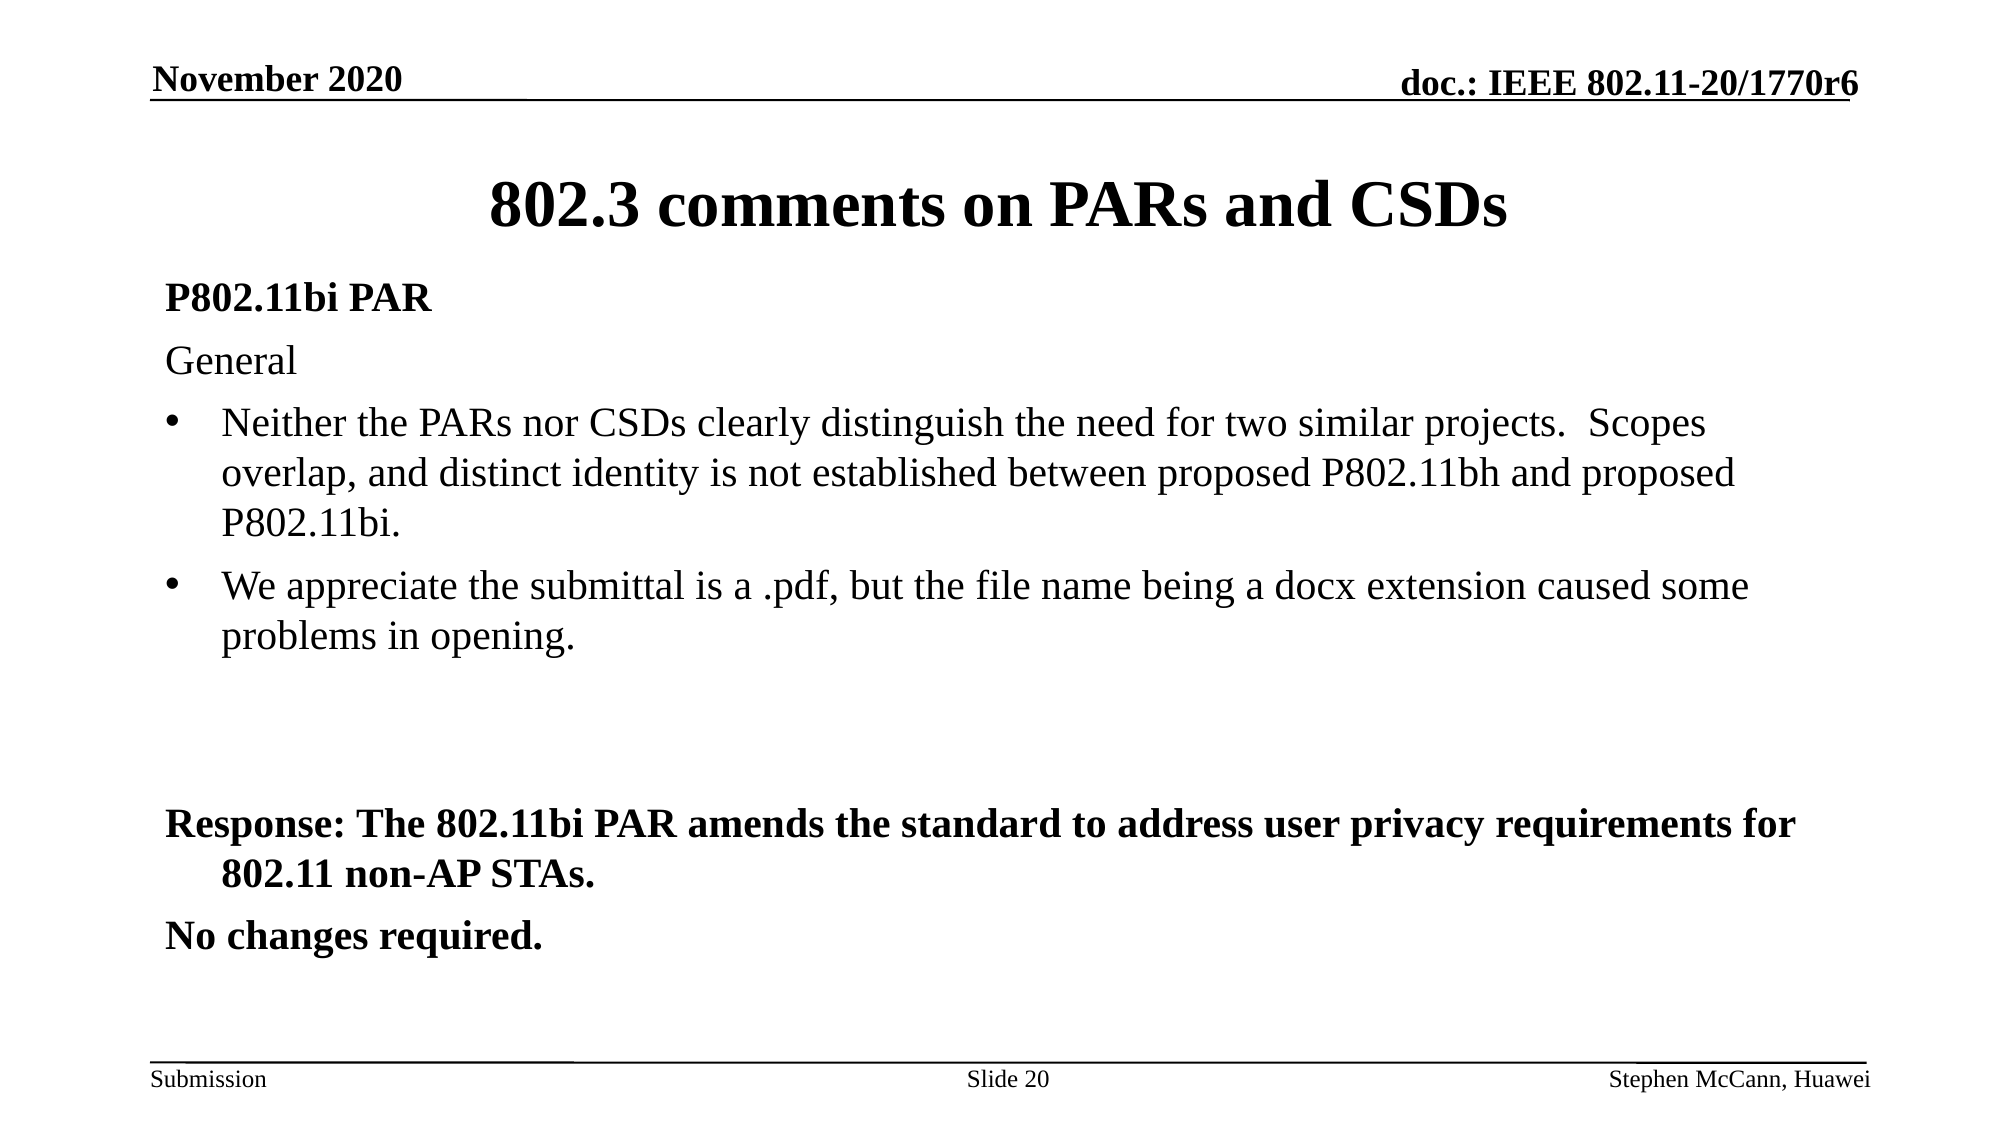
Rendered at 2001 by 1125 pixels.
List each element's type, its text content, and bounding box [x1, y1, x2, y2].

slide_number Slide 20 [950, 1061, 1067, 1123]
title 802.3 comments on PARs and CSDs [149, 112, 1850, 262]
list P802.11bi PAR General Neither the PARs nor CSDs clearly distinguish the need for two similar projects. Scopes overlap, and distinct identity is not established between proposed P802.11bh and proposed P802.11bi. We appreciate the submittal is a .pdf, but the file name being a docx extension caused some problems in opening. Response: The 802.11bi PAR amends the standard to address user privacy requirements for 802.11 non-AP STAs. No changes required. [149, 262, 1850, 1013]
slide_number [152, 54, 563, 100]
footer Stephen McCann, Huawei [1174, 1061, 1872, 1093]
